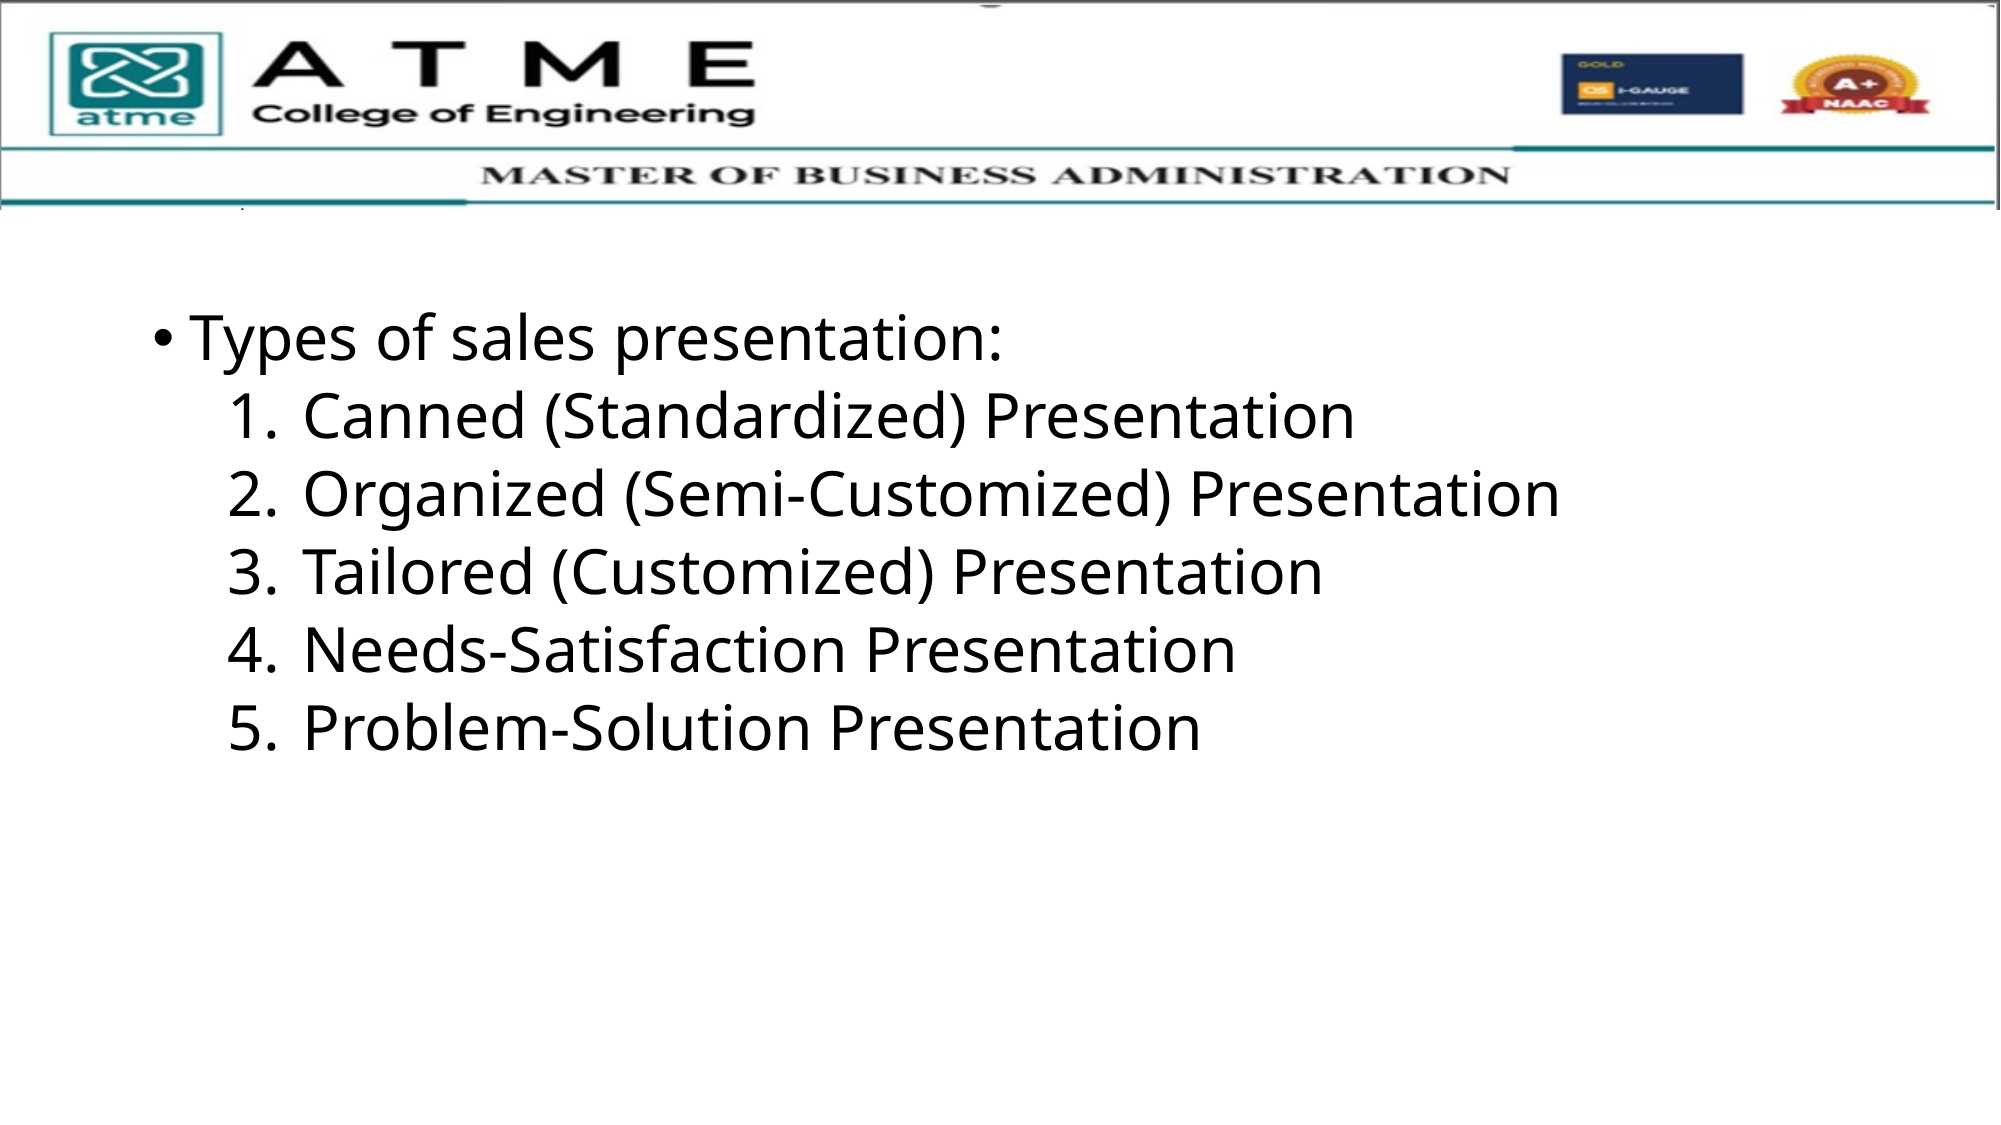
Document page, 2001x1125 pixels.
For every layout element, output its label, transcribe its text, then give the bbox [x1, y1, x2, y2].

picture [0, 0, 2000, 210]
list Types of sales presentation: Canned (Standardized) Presentation Organized (Semi-Customized) Presentation Tailored (Customized) Presentation Needs-Satisfaction Presentation Problem-Solution Presentation [137, 299, 1863, 1014]
